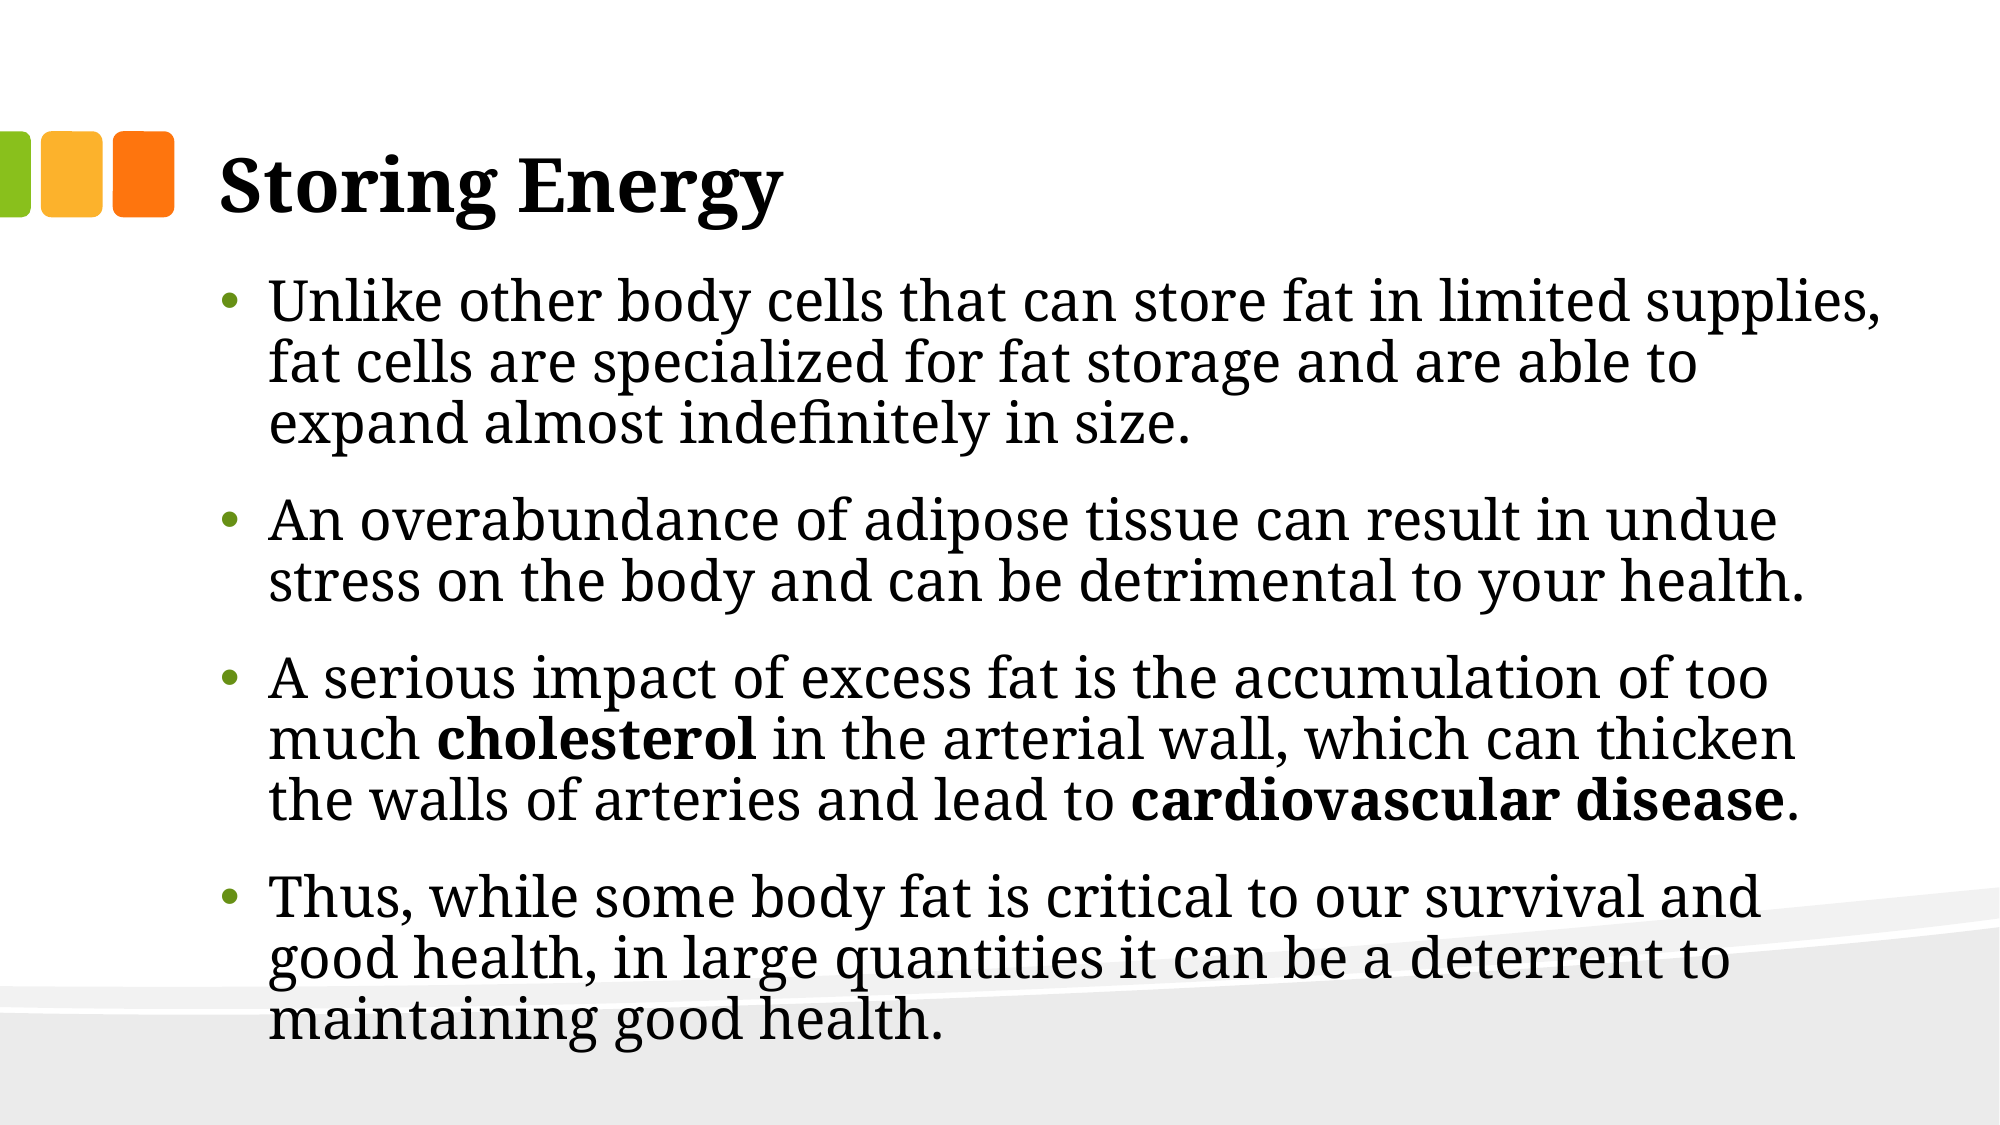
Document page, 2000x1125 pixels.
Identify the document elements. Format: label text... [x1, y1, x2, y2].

title Storing Energy [199, 24, 1800, 238]
list Unlike other body cells that can store fat in limited supplies, fat cells are specialized for fat storage and are able to expand almost indefinitely in size. An overabundance of adipose tissue can result in undue stress on the body and can be detrimental to your health. A serious impact of excess fat is the accumulation of too much cholesterol in the arterial wall, which can thicken the walls of arteries and lead to cardiovascular disease. Thus, while some body fat is critical to our survival and good health, in large quantities it can be a deterrent to maintaining good health. [199, 262, 1913, 1063]
